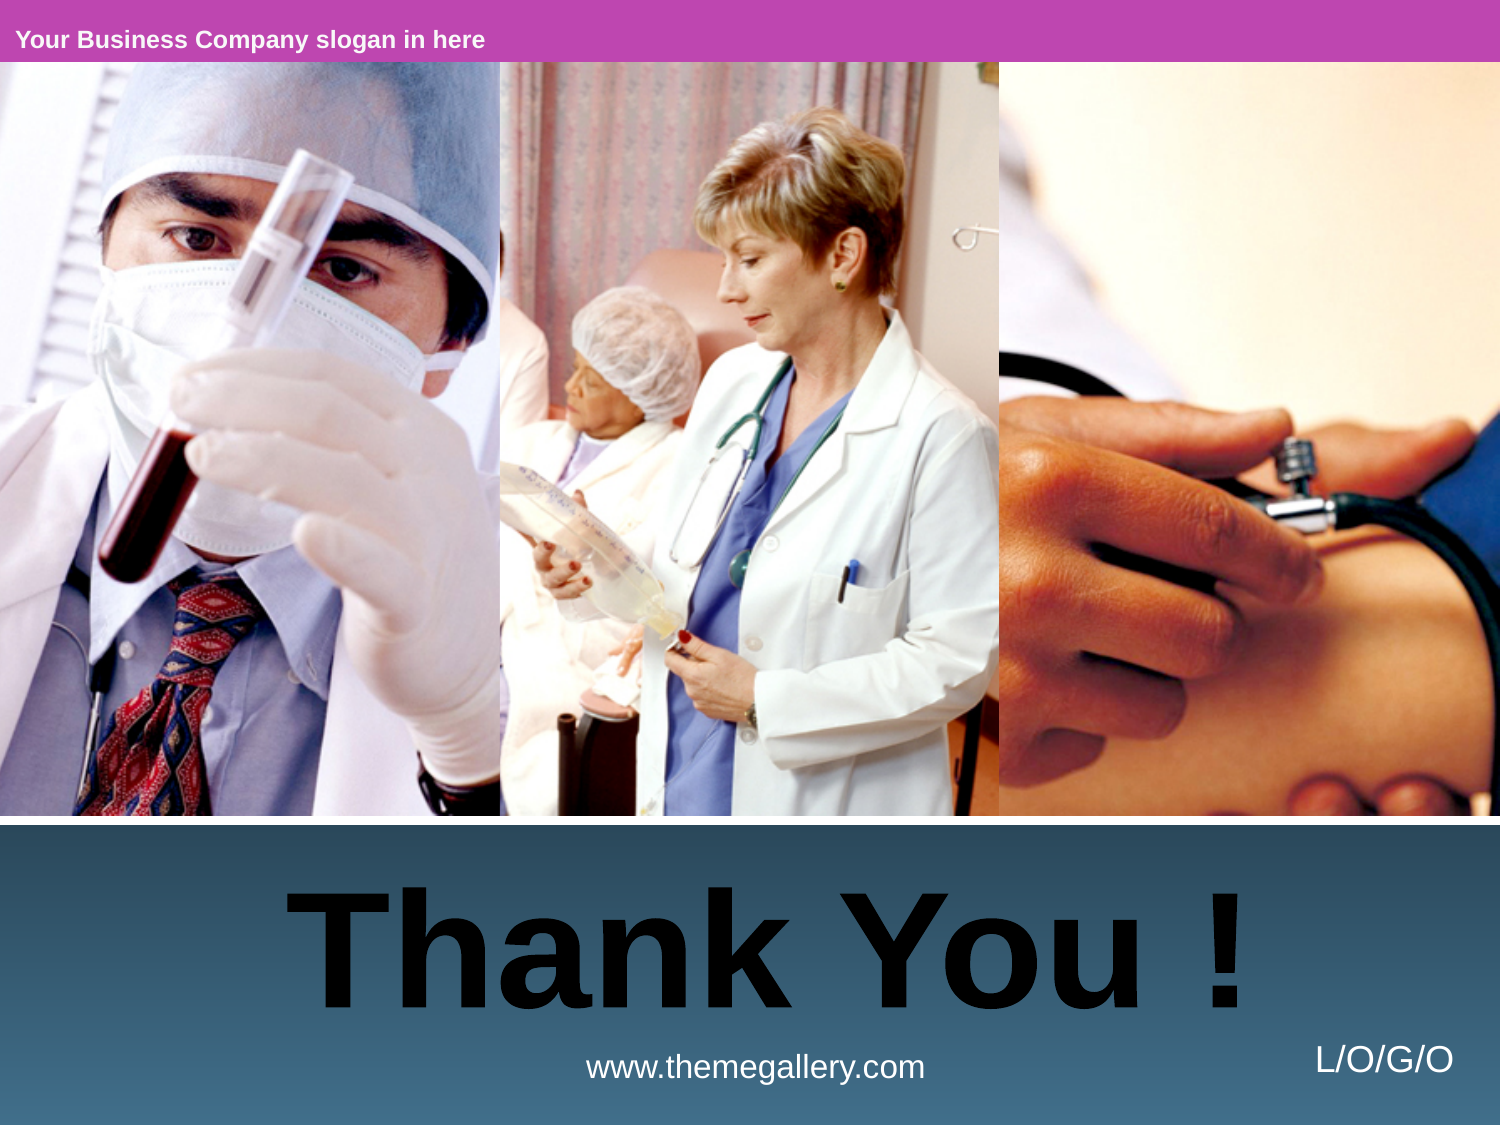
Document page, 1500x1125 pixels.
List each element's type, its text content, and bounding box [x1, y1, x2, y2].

subtitle Your Business Company slogan in here [0, 0, 1500, 61]
picture [0, 62, 1500, 816]
text_box www.themegallery.com [287, 1037, 1225, 1093]
